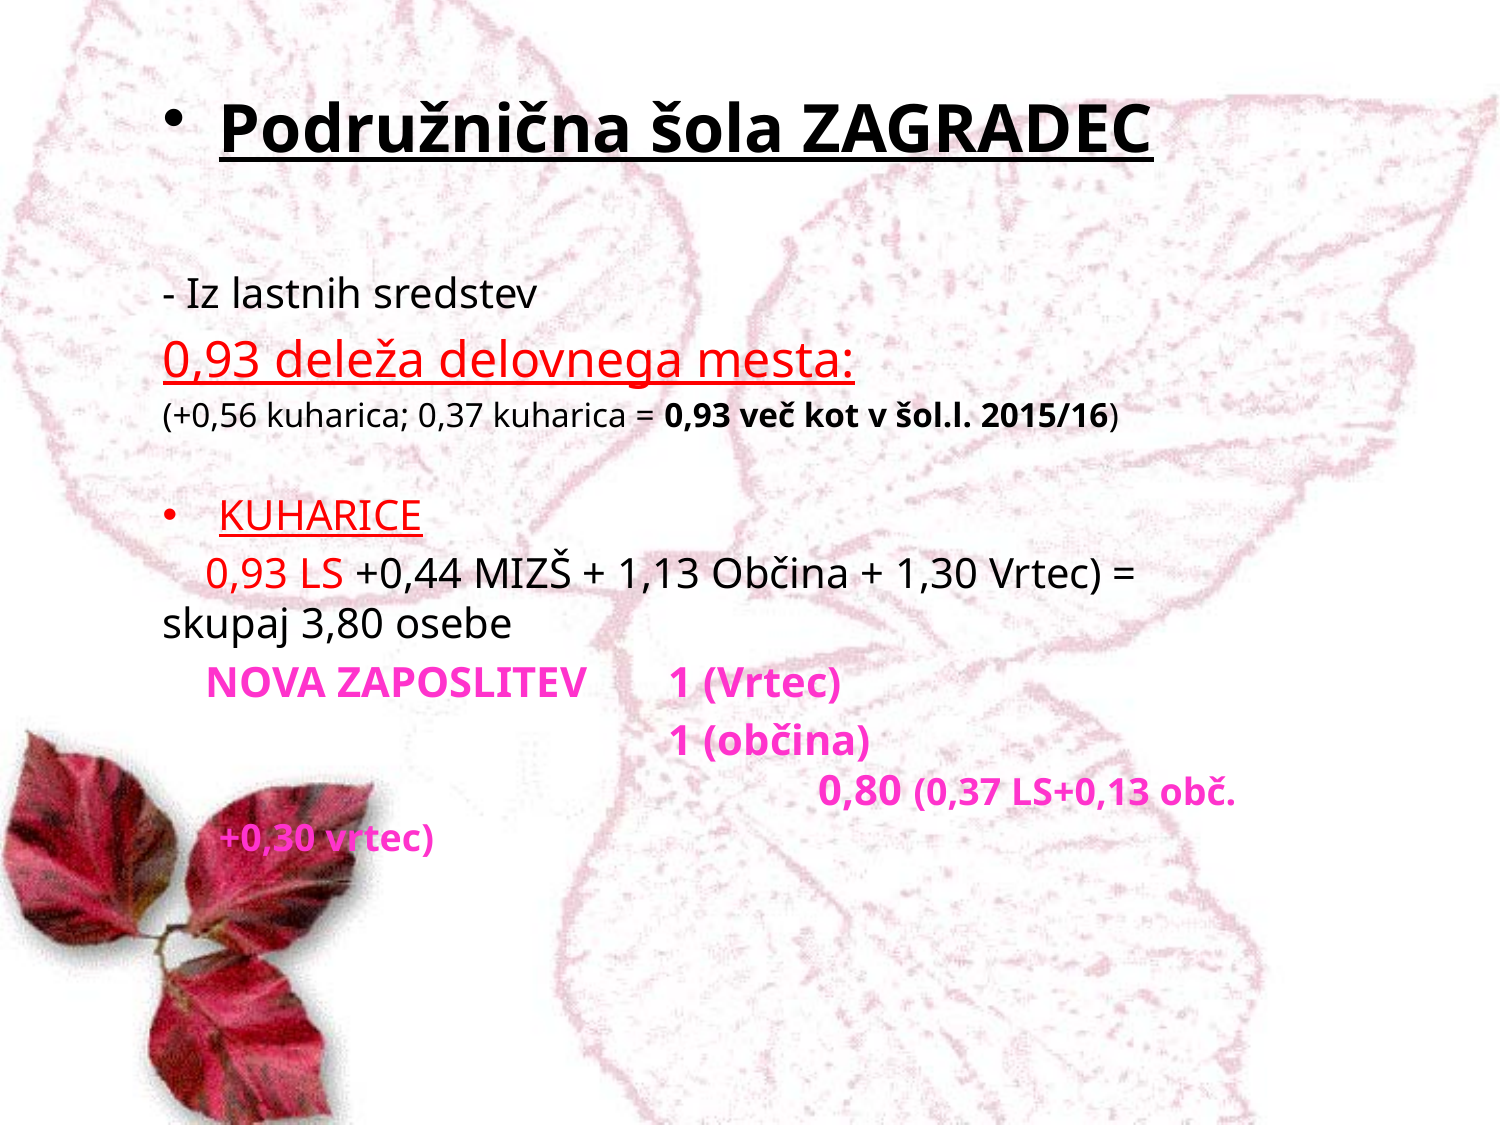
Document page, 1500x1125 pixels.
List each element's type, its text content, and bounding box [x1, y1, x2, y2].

picture [0, 0, 1500, 1125]
list Podružnična šola ZAGRADEC - Iz lastnih sredstev 0,93 deleža delovnega mesta: (+0,56 kuharica; 0,37 kuharica = 0,93 več kot v šol.l. 2015/16) KUHARICE 0,93 LS +0,44 MIZŠ + 1,13 Občina + 1,30 Vrtec) = skupaj 3,80 osebe NOVA ZAPOSLITEV 1 (Vrtec) 1 (občina) 0,80 (0,37 LS+0,13 obč.+0,30 vrtec) [147, 77, 1264, 977]
